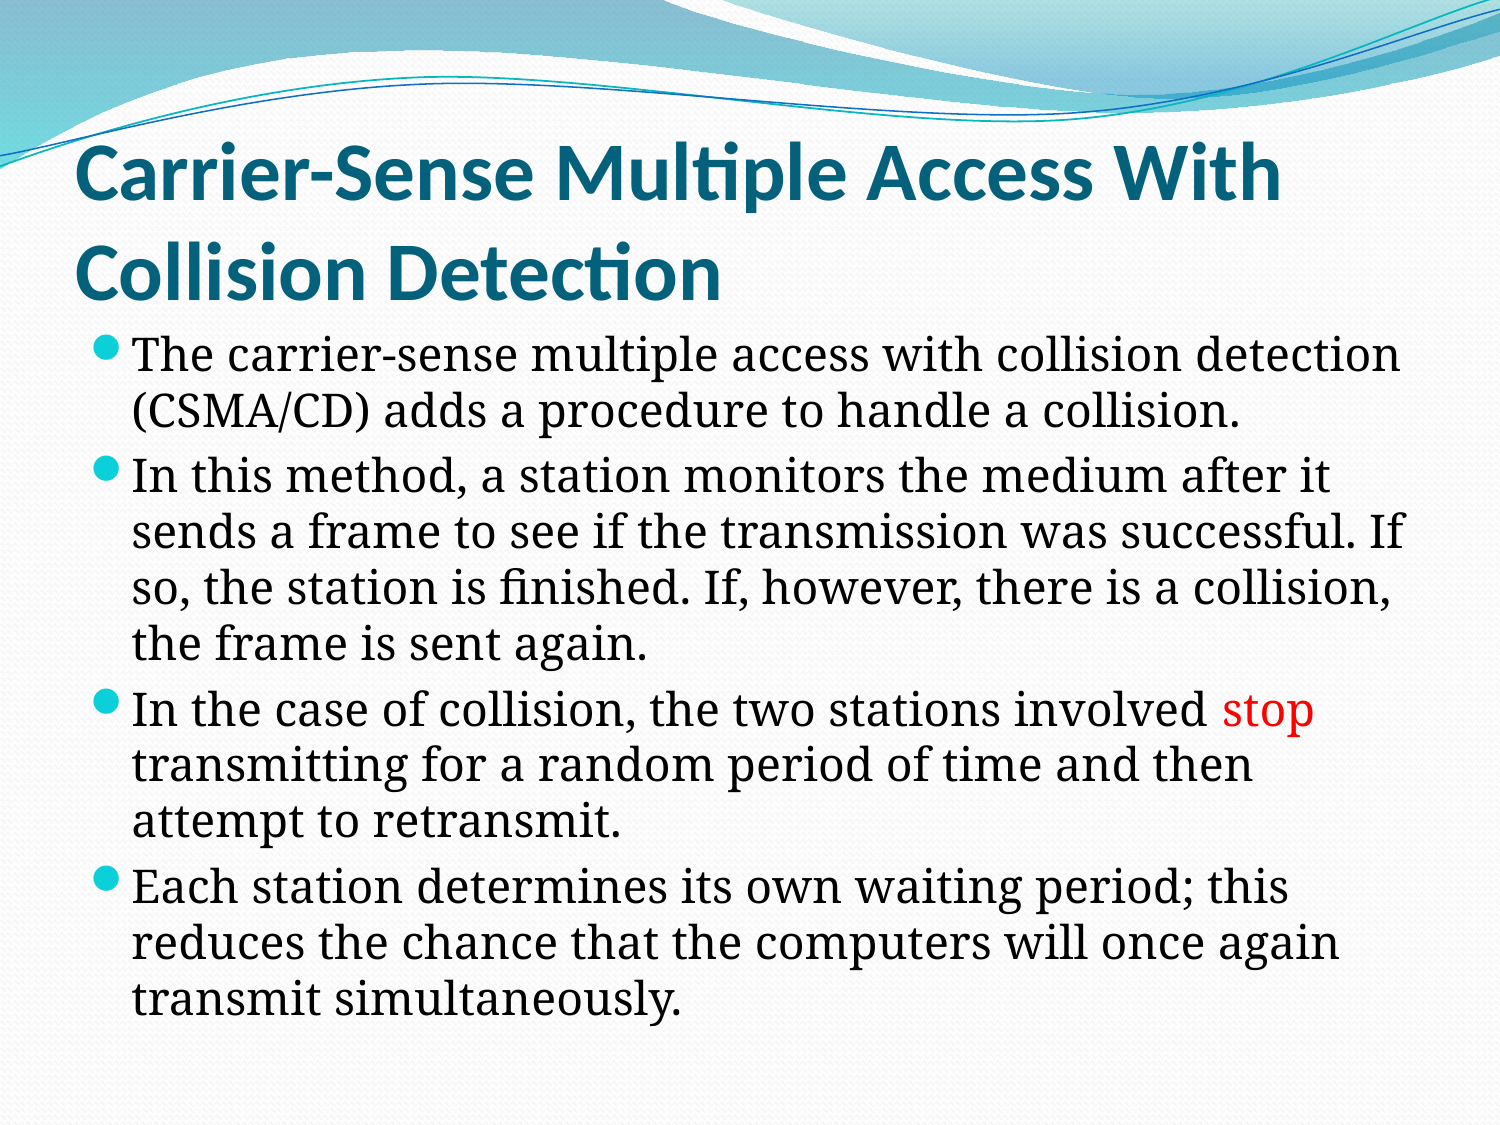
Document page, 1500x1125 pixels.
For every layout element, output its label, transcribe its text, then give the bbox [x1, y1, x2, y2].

list The carrier-sense multiple access with collision detection (CSMA/CD) adds a procedure to handle a collision. In this method, a station monitors the medium after it sends a frame to see if the transmission was successful. If so, the station is finished. If, however, there is a collision, the frame is sent again. In the case of collision, the two stations involved stop transmitting for a random period of time and then attempt to retransmit. Each station determines its own waiting period; this reduces the chance that the computers will once again transmit simultaneously. [75, 317, 1425, 1083]
title Carrier-Sense Multiple Access With Collision Detection [75, 129, 1425, 317]
